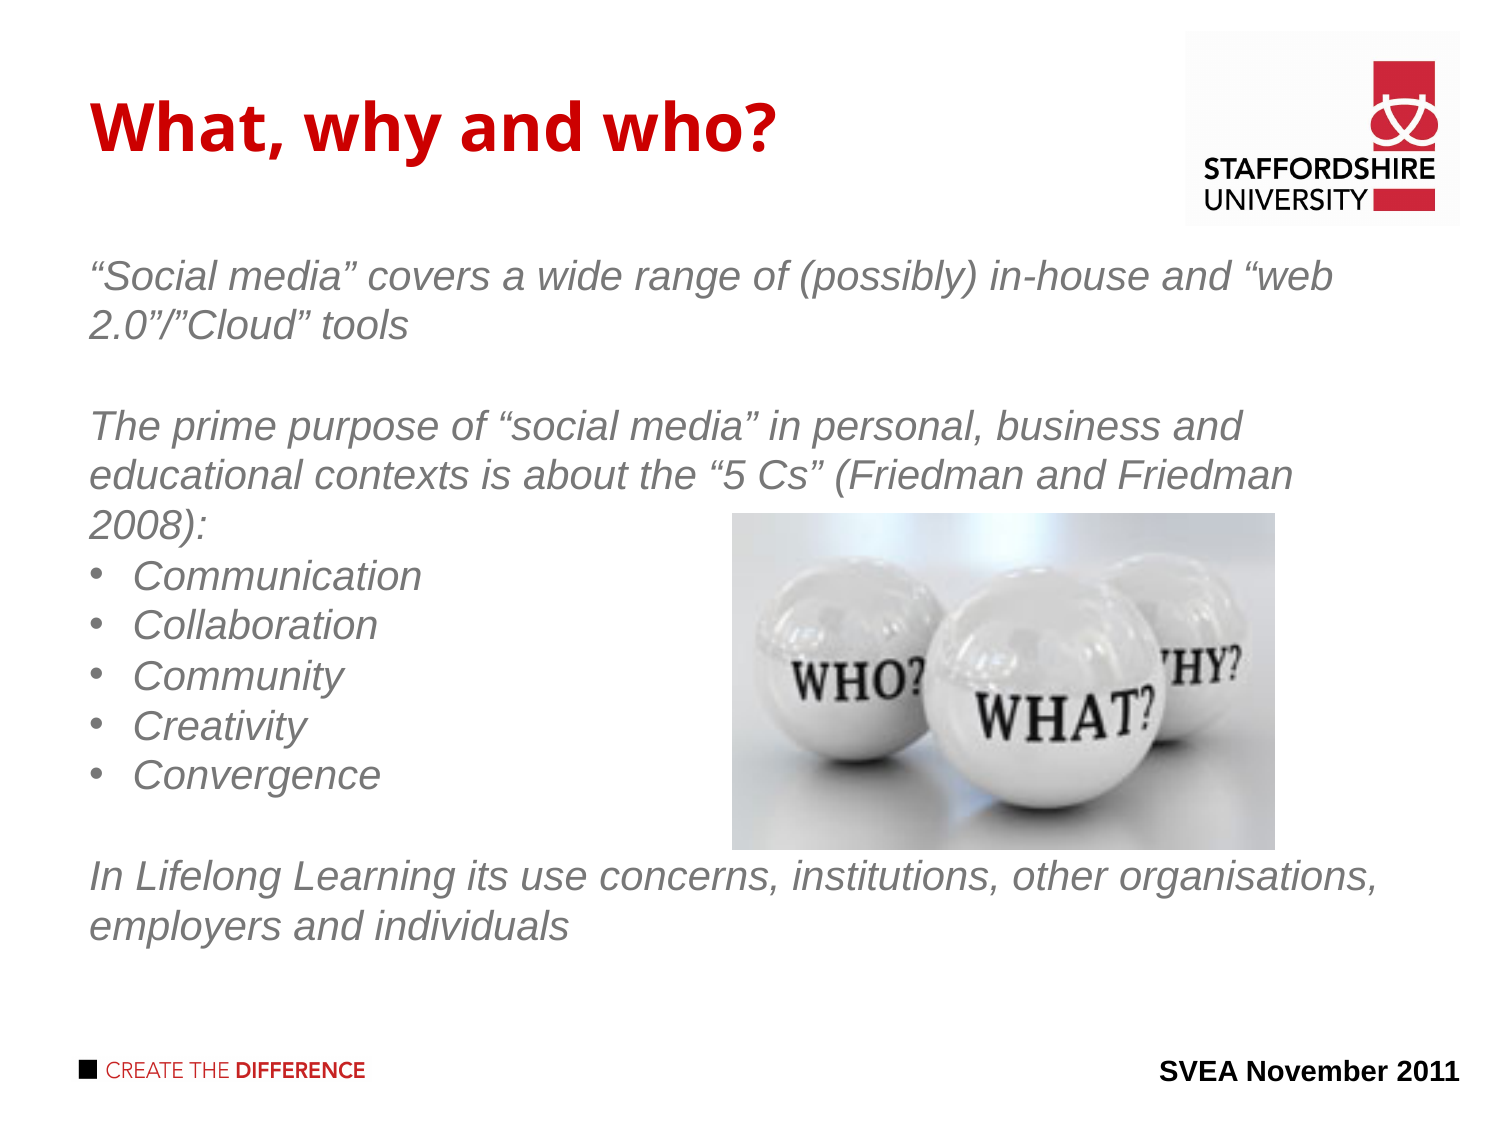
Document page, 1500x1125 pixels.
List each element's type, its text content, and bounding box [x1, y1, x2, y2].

text_box “Social media” covers a wide range of (possibly) in-house and “web 2.0”/”Cloud” tools The prime purpose of “social media” in personal, business and educational contexts is about the “5 Cs” (Friedman and Friedman 2008): Communication Collaboration Community Creativity Convergence In Lifelong Learning its use concerns, institutions, other organisations, employers and individuals [74, 240, 1434, 1125]
picture [732, 513, 1275, 850]
picture [1185, 31, 1460, 226]
title What, why and who? [75, 45, 1425, 233]
text_box SVEA November 2011 [1114, 1044, 1476, 1098]
